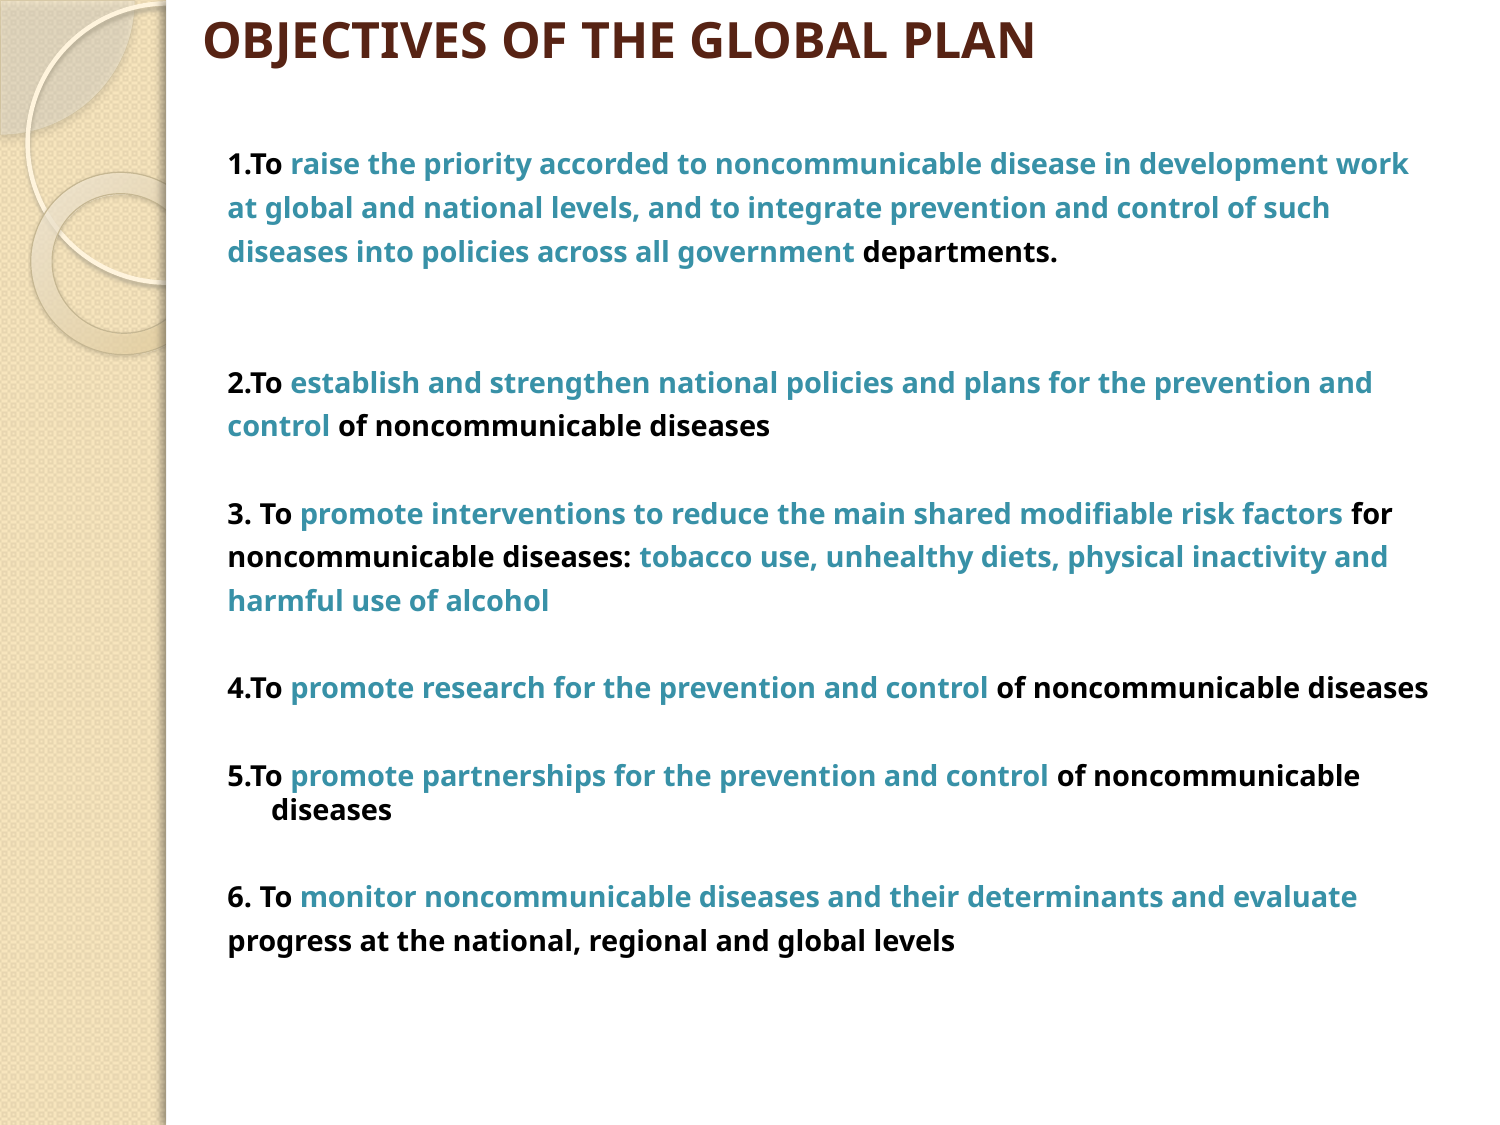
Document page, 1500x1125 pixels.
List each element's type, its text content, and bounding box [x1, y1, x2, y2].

list 1.To raise the priority accorded to noncommunicable disease in development work at global and national levels, and to integrate prevention and control of such diseases into policies across all government departments. 2.To establish and strengthen national policies and plans for the prevention and control of noncommunicable diseases 3. To promote interventions to reduce the main shared modifiable risk factors for noncommunicable diseases: tobacco use, unhealthy diets, physical inactivity and harmful use of alcohol 4.To promote research for the prevention and control of noncommunicable diseases 5.To promote partnerships for the prevention and control of noncommunicable diseases 6. To monitor noncommunicable diseases and their determinants and evaluate progress at the national, regional and global levels [200, 62, 1450, 1075]
title OBJECTIVES OF THE GLOBAL PLAN [187, 0, 1425, 138]
